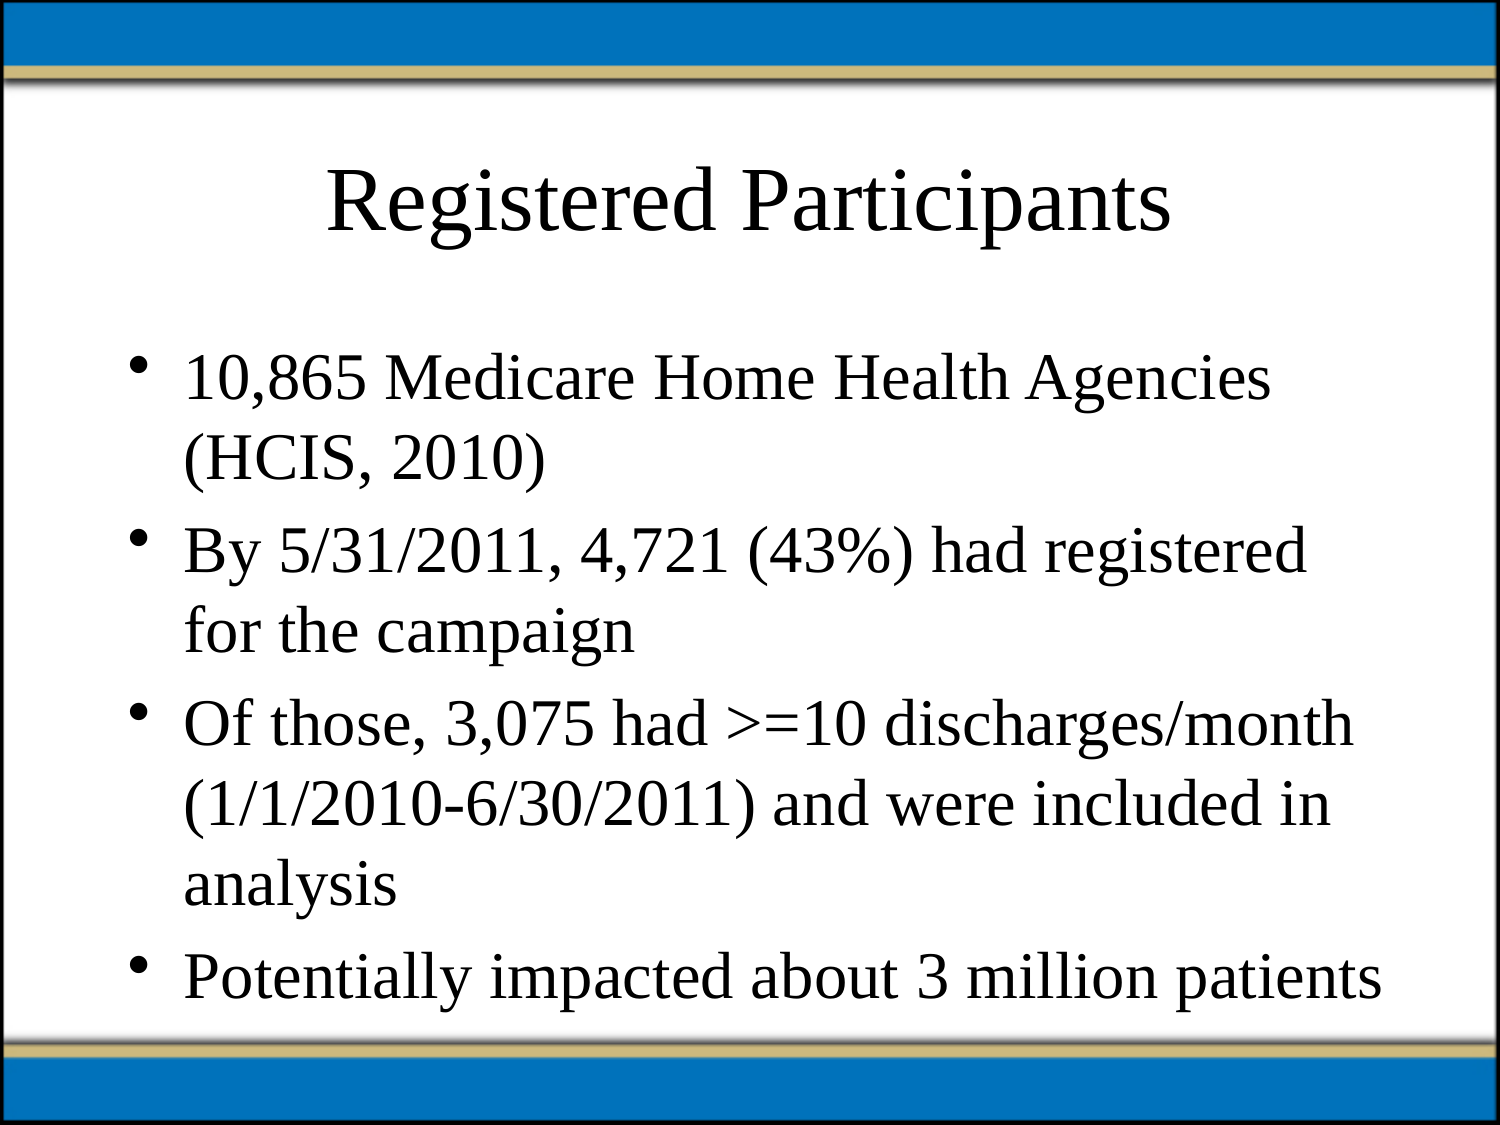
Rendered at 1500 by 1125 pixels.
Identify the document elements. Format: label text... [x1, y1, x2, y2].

picture [0, 0, 1500, 1125]
list 10,865 Medicare Home Health Agencies (HCIS, 2010) By 5/31/2011, 4,721 (43%) had registered for the campaign Of those, 3,075 had >=10 discharges/month (1/1/2010-6/30/2011) and were included in analysis Potentially impacted about 3 million patients [112, 324, 1413, 1050]
title Registered Participants [112, 99, 1388, 288]
